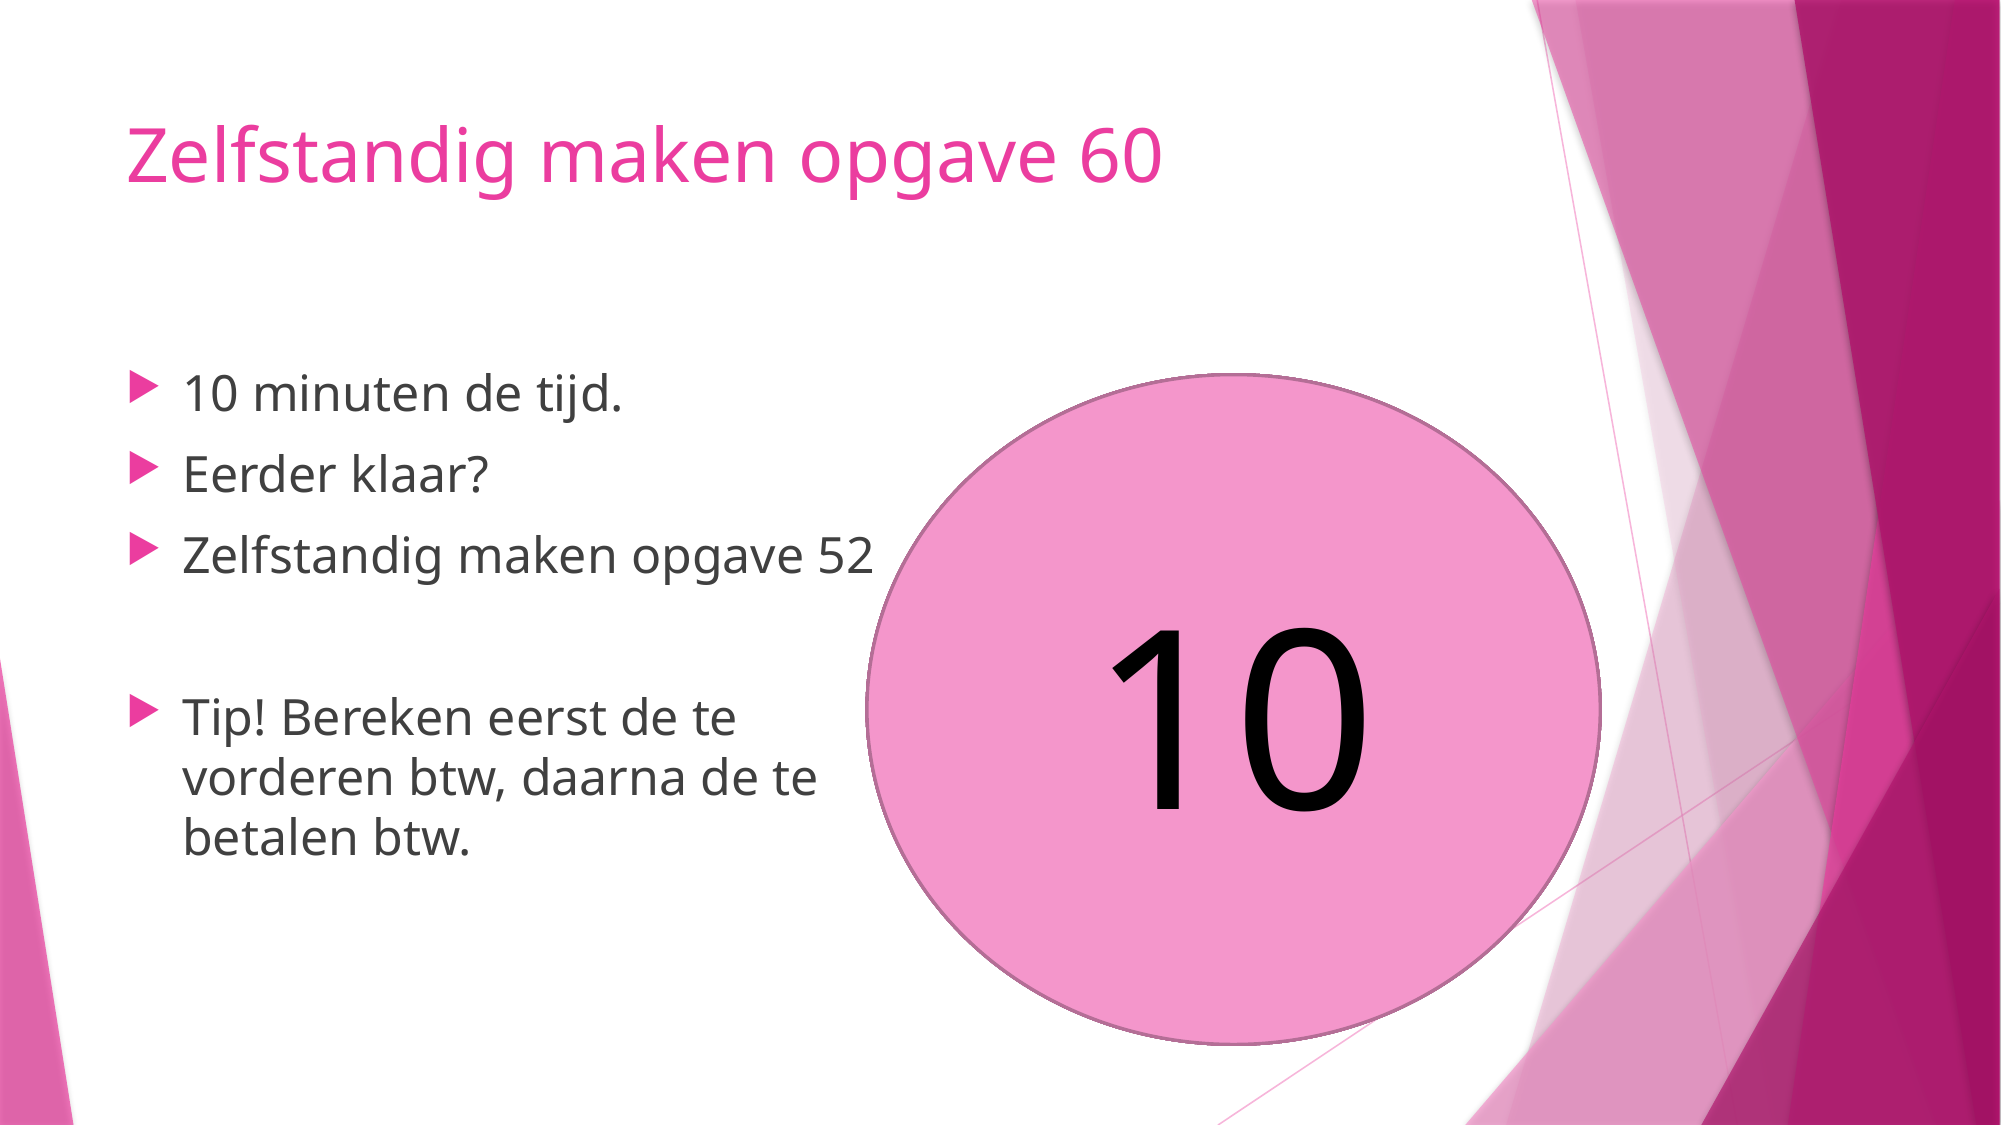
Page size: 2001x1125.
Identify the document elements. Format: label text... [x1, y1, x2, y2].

list 10 minuten de tijd. Eerder klaar? Zelfstandig maken opgave 52 Tip! Bereken eerst de te vorderen btw, daarna de te betalen btw. [111, 354, 896, 1044]
text_box 10 [896, 373, 1602, 1046]
title Zelfstandig maken opgave 60 [111, 99, 1522, 317]
